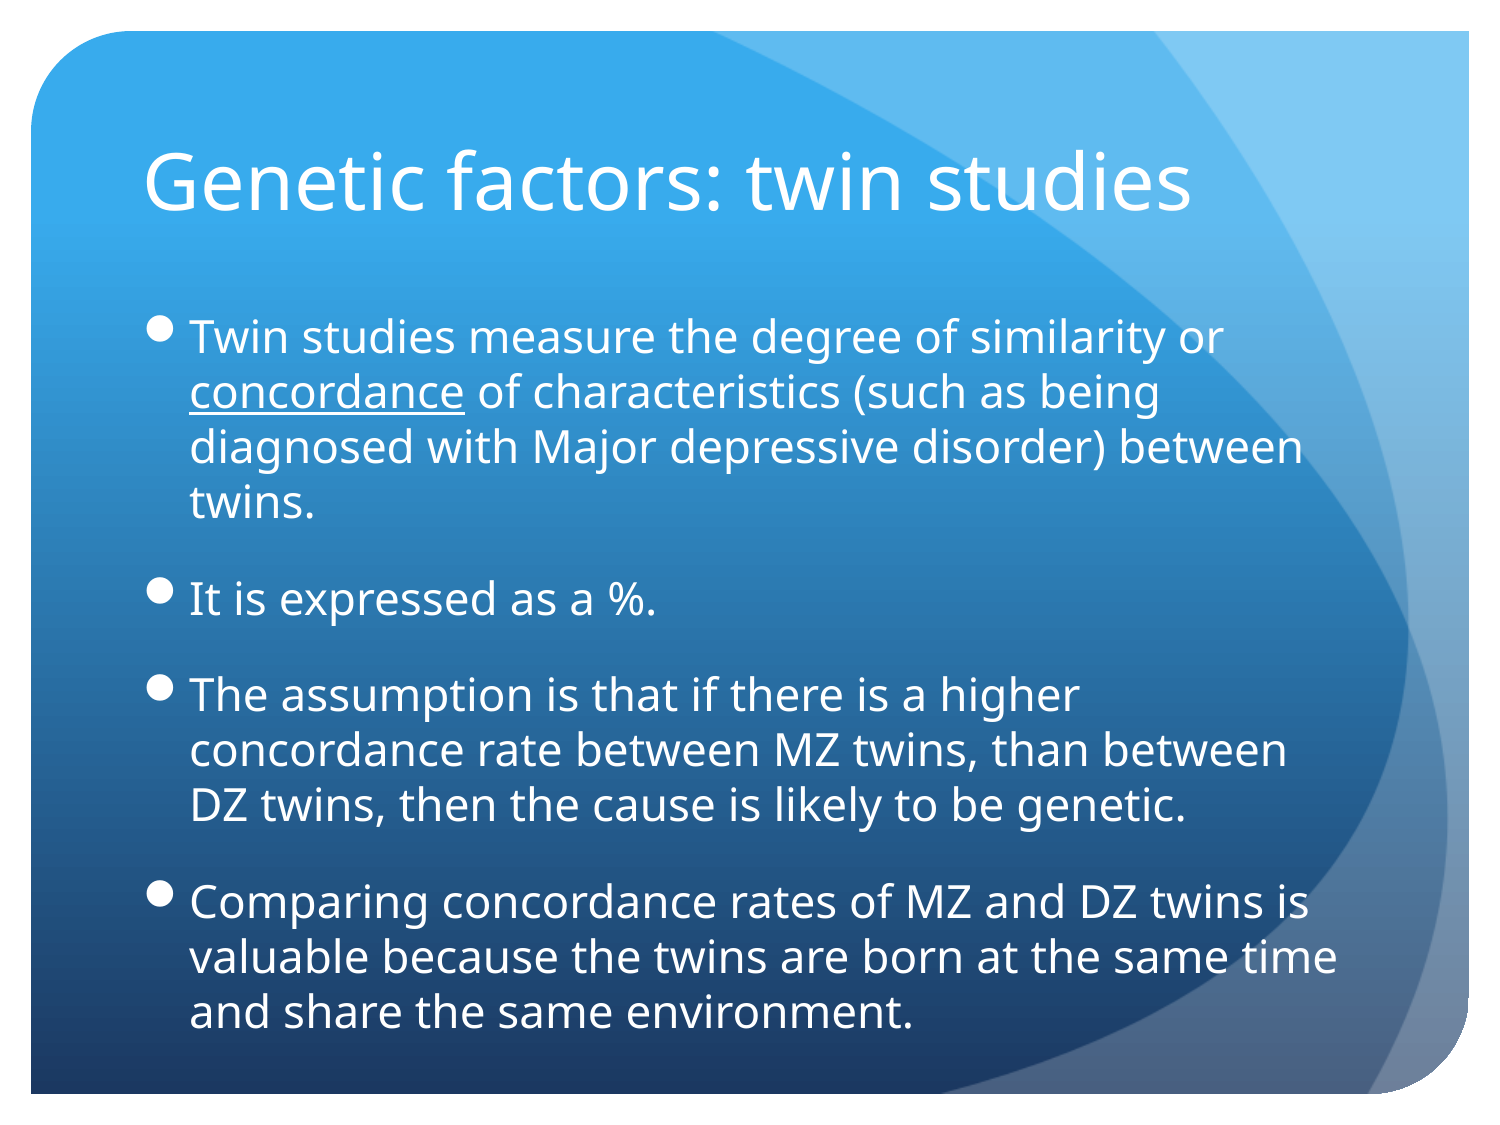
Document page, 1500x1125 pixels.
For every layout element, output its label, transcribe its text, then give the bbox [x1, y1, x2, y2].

picture [24, 30, 1473, 1094]
title Genetic factors: twin studies [127, 62, 1372, 234]
list Twin studies measure the degree of similarity or concordance of characteristics (such as being diagnosed with Major depressive disorder) between twins. It is expressed as a %. The assumption is that if there is a higher concordance rate between MZ twins, than between DZ twins, then the cause is likely to be genetic. Comparing concordance rates of MZ and DZ twins is valuable because the twins are born at the same time and share the same environment. [127, 299, 1372, 991]
